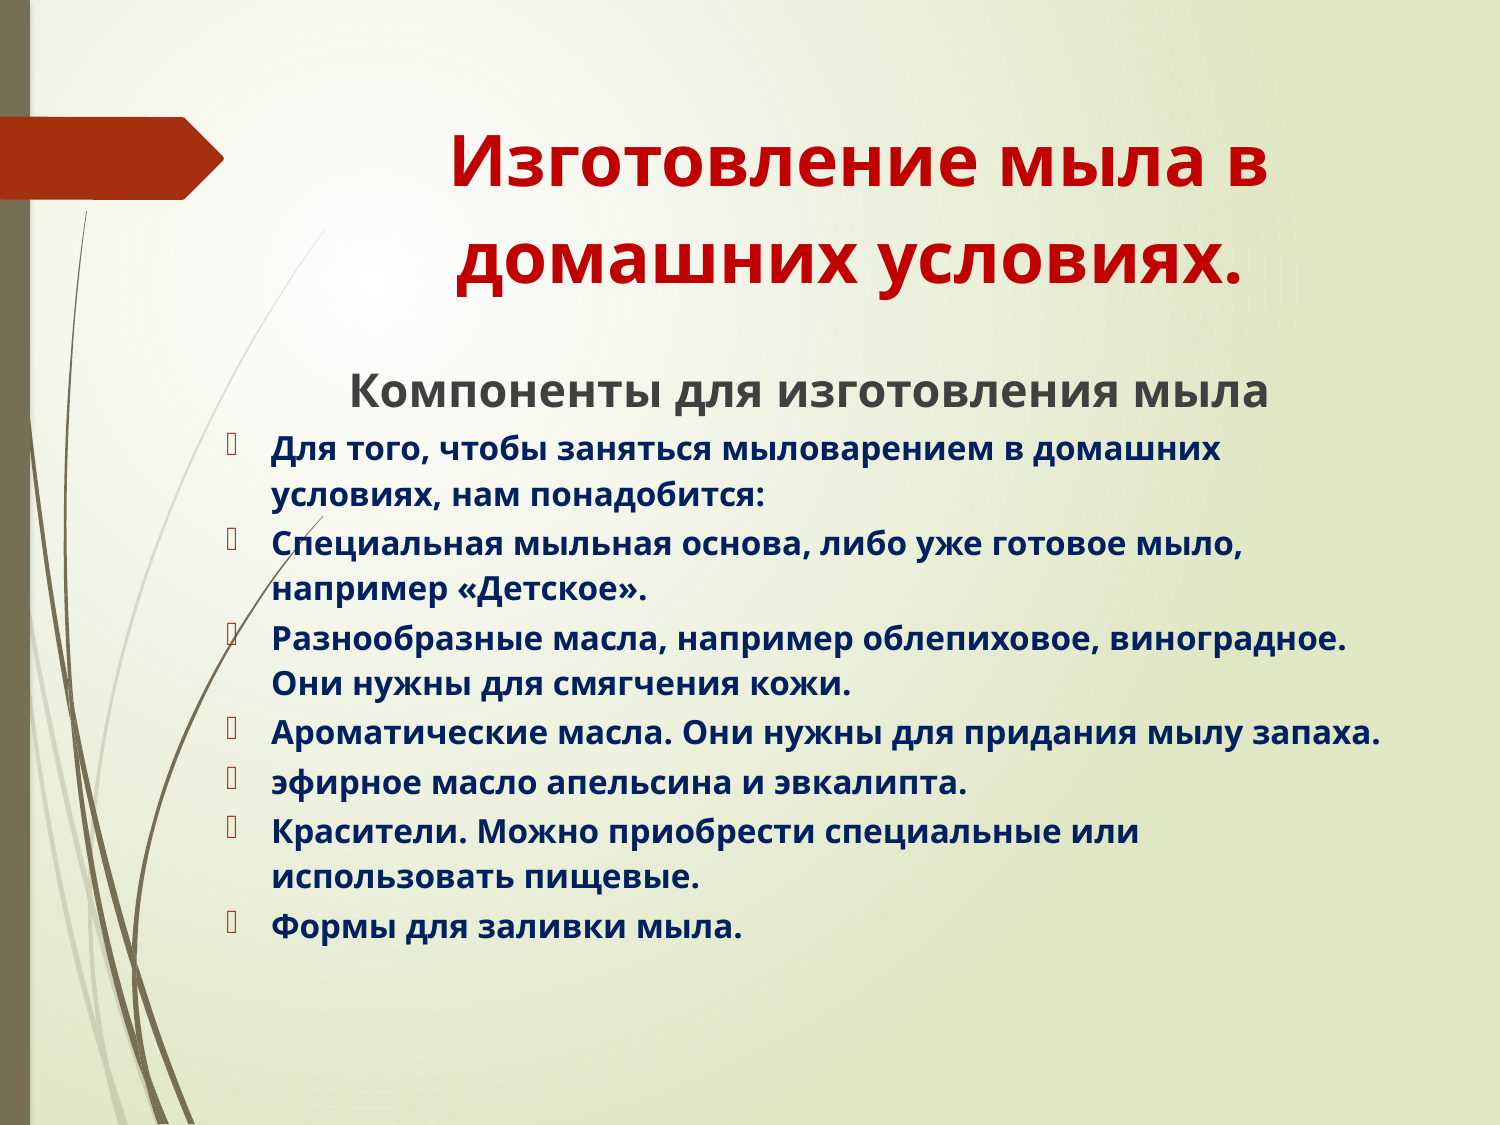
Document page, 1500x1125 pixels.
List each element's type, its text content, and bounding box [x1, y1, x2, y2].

title Изготовление мыла в домашних условиях. [319, 102, 1400, 313]
list Компоненты для изготовления мыла Для того, чтобы заняться мыловарением в домашних условиях, нам понадобится: Специальная мыльная основа, либо уже готовое мыло, например «Детское». Разнообразные масла, например облепиховое, виноградное. Они нужны для смягчения кожи. Ароматические масла. Они нужны для придания мылу запаха. эфирное масло апельсина и эвкалипта. Красители. Можно приобрести специальные или использовать пищевые. Формы для заливки мыла. [210, 350, 1400, 1090]
